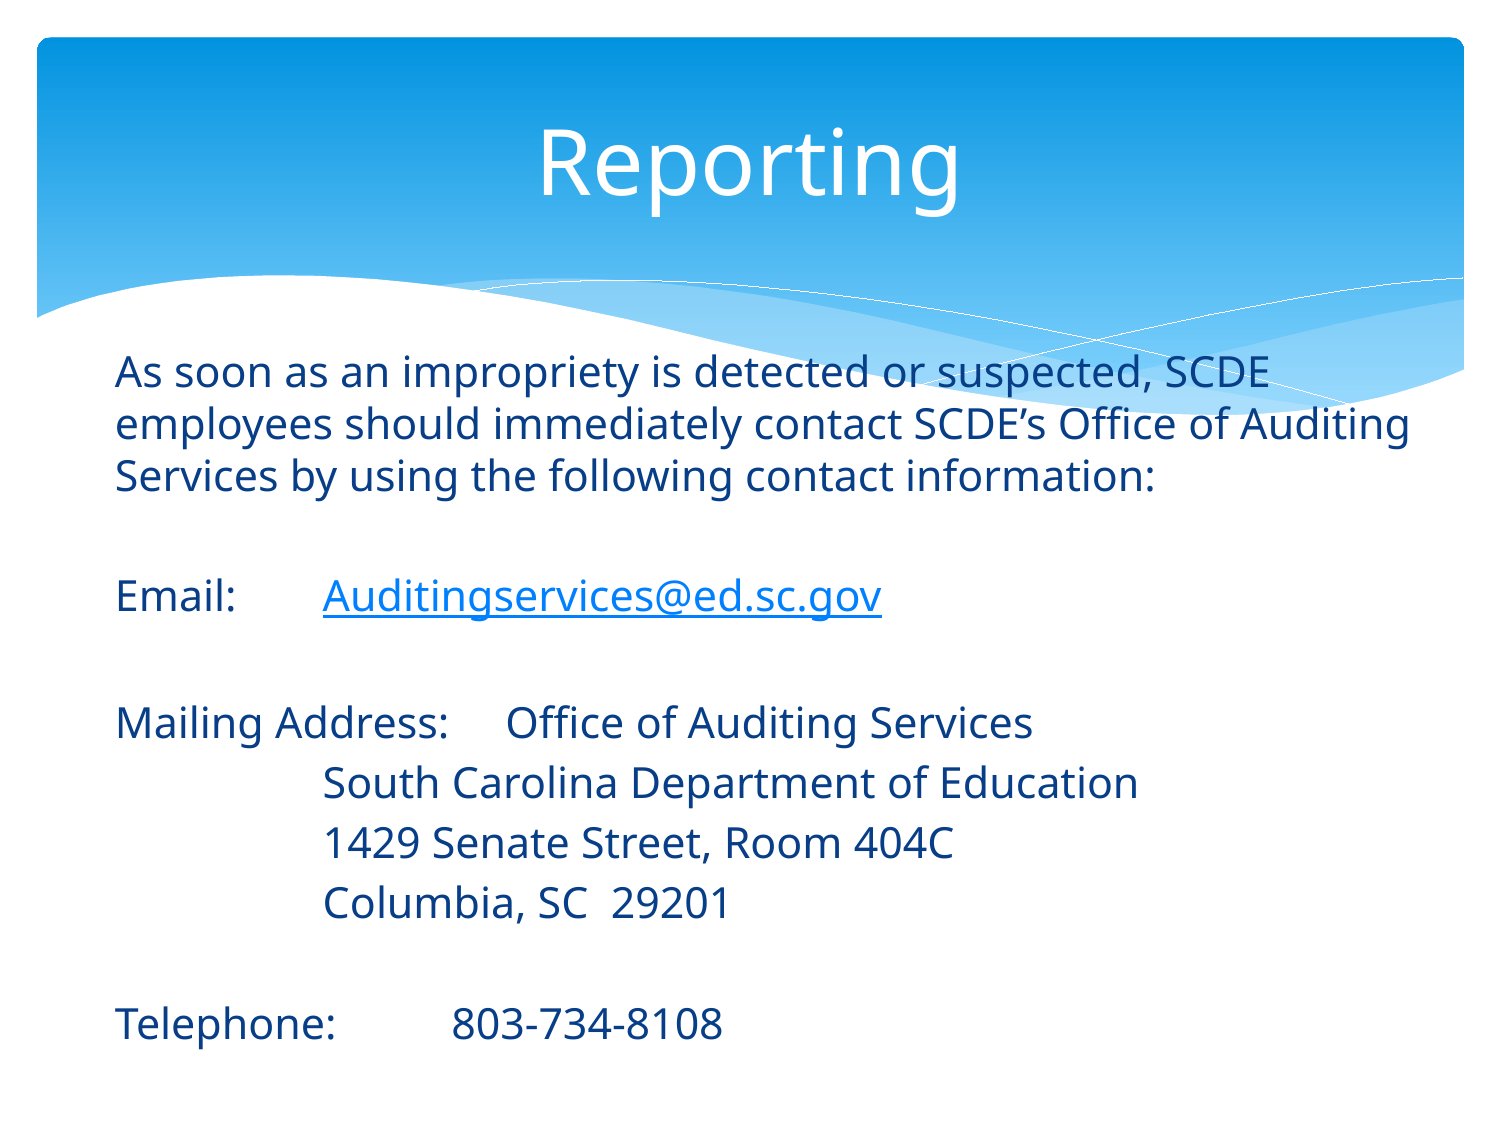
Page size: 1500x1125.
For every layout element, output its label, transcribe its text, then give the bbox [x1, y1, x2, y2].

title Reporting [75, 55, 1425, 261]
list As soon as an impropriety is detected or suspected, SCDE employees should immediately contact SCDE’s Office of Auditing Services by using the following contact information: Email: Auditingservices@ed.sc.gov Mailing Address: Office of Auditing Services South Carolina Department of Education 1429 Senate Street, Room 404C Columbia, SC 29201 Telephone: 803-734-8108 [99, 337, 1463, 1063]
